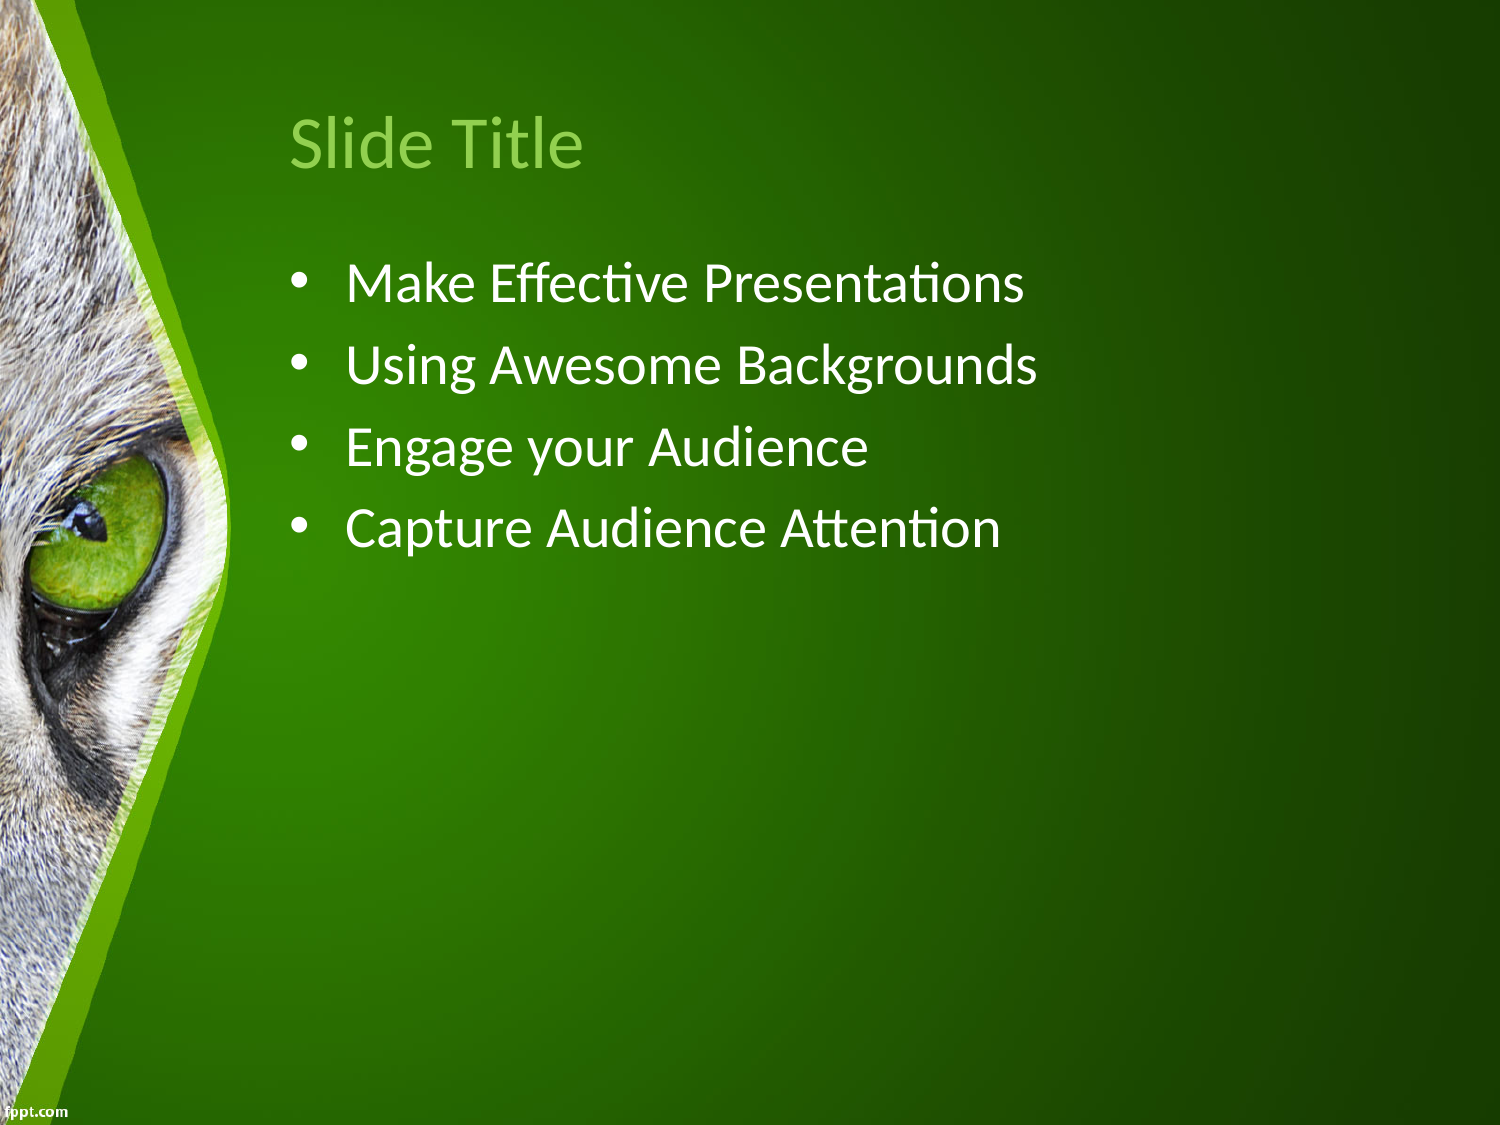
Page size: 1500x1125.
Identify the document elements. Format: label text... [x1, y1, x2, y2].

title Slide Title [274, 45, 1425, 233]
picture [0, 0, 1500, 1125]
list Make Effective Presentations Using Awesome Backgrounds Engage your Audience Capture Audience Attention [274, 236, 1425, 939]
